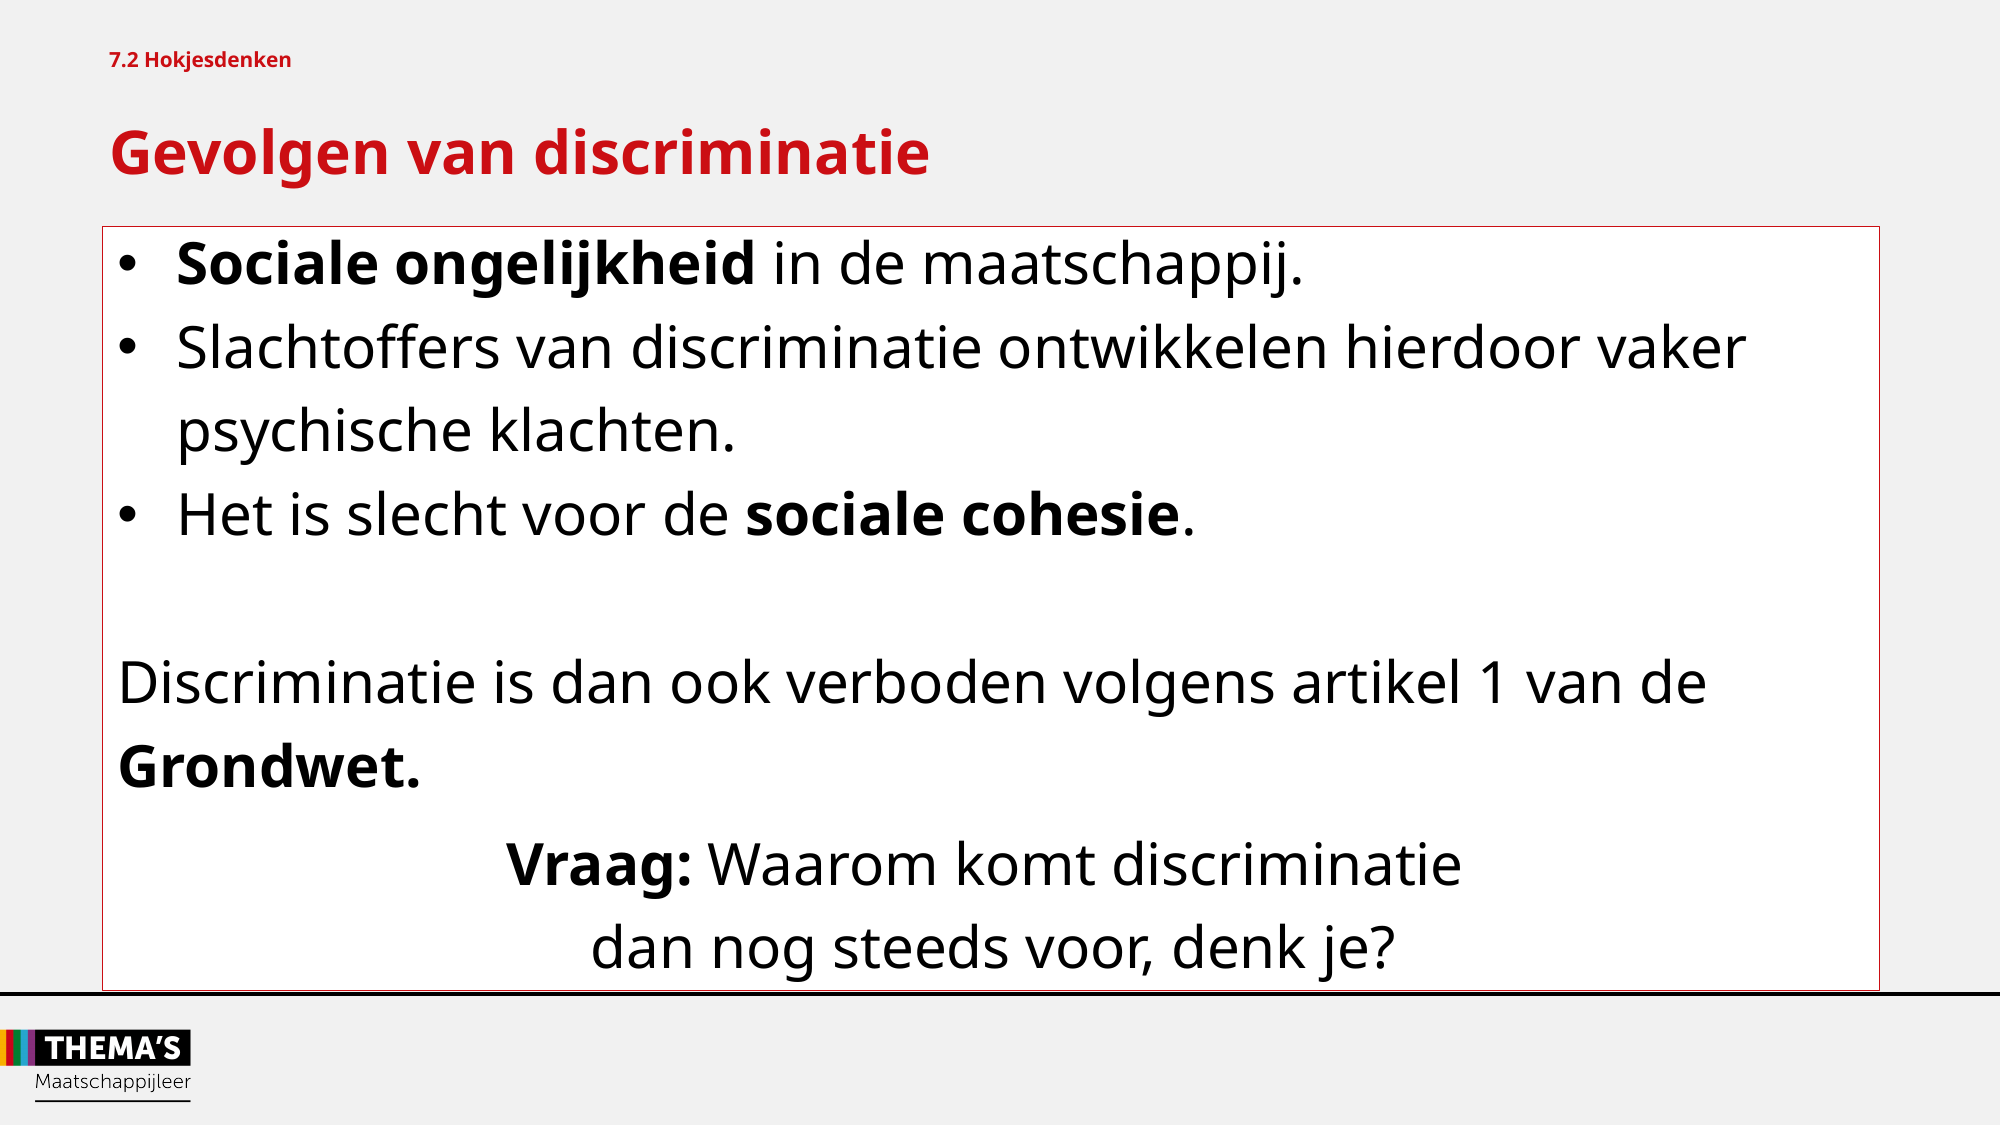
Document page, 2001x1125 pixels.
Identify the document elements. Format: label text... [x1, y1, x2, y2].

list Sociale ongelijkheid in de maatschappij. Slachtoffers van discriminatie ontwikkelen hierdoor vaker psychische klachten. Het is slecht voor de sociale cohesie. Discriminatie is dan ook verboden volgens artikel 1 van de Grondwet. [102, 226, 1880, 991]
list Gevolgen van discriminatie [94, 114, 1879, 205]
picture [0, 993, 203, 1125]
text_box Vraag: Waarom komt discriminatie dan nog steeds voor, denk je? [491, 827, 1495, 989]
list 7.2 Hokjesdenken [94, 33, 941, 88]
